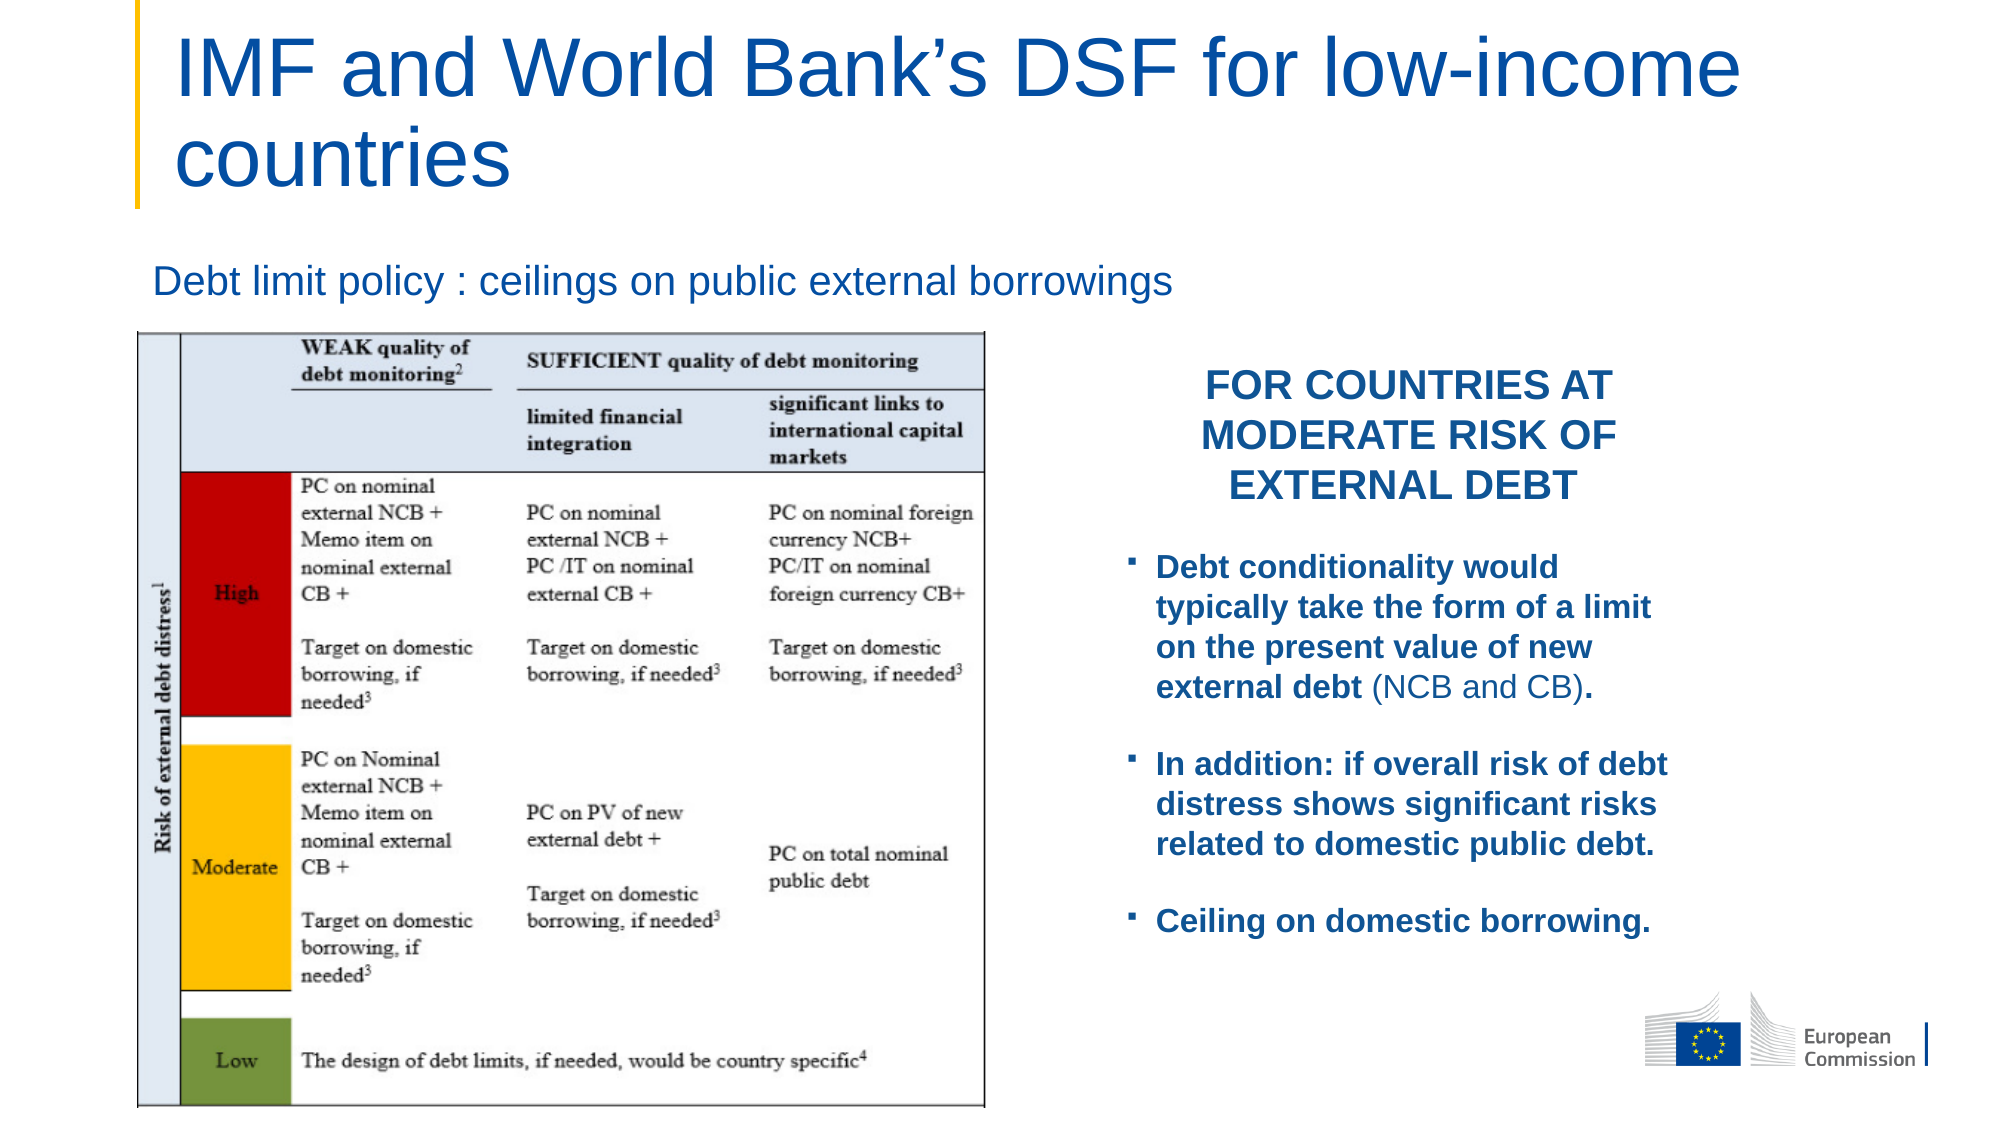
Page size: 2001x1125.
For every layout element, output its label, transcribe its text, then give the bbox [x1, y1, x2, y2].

picture [137, 331, 987, 1108]
text_box Debt limit policy : ceilings on public external borrowings [137, 231, 1863, 305]
text_box For countries at moderate risk of external debt Debt conditionality would typically take the form of a limit on the present value of new external debt (NCB and CB). In addition: if overall risk of debt distress shows significant risks related to domestic public debt. Ceiling on domestic borrowing. [1111, 349, 1707, 1090]
title IMF and World Bank’s DSF for low-income countries [159, 0, 1885, 205]
picture [1707, 991, 1928, 1066]
